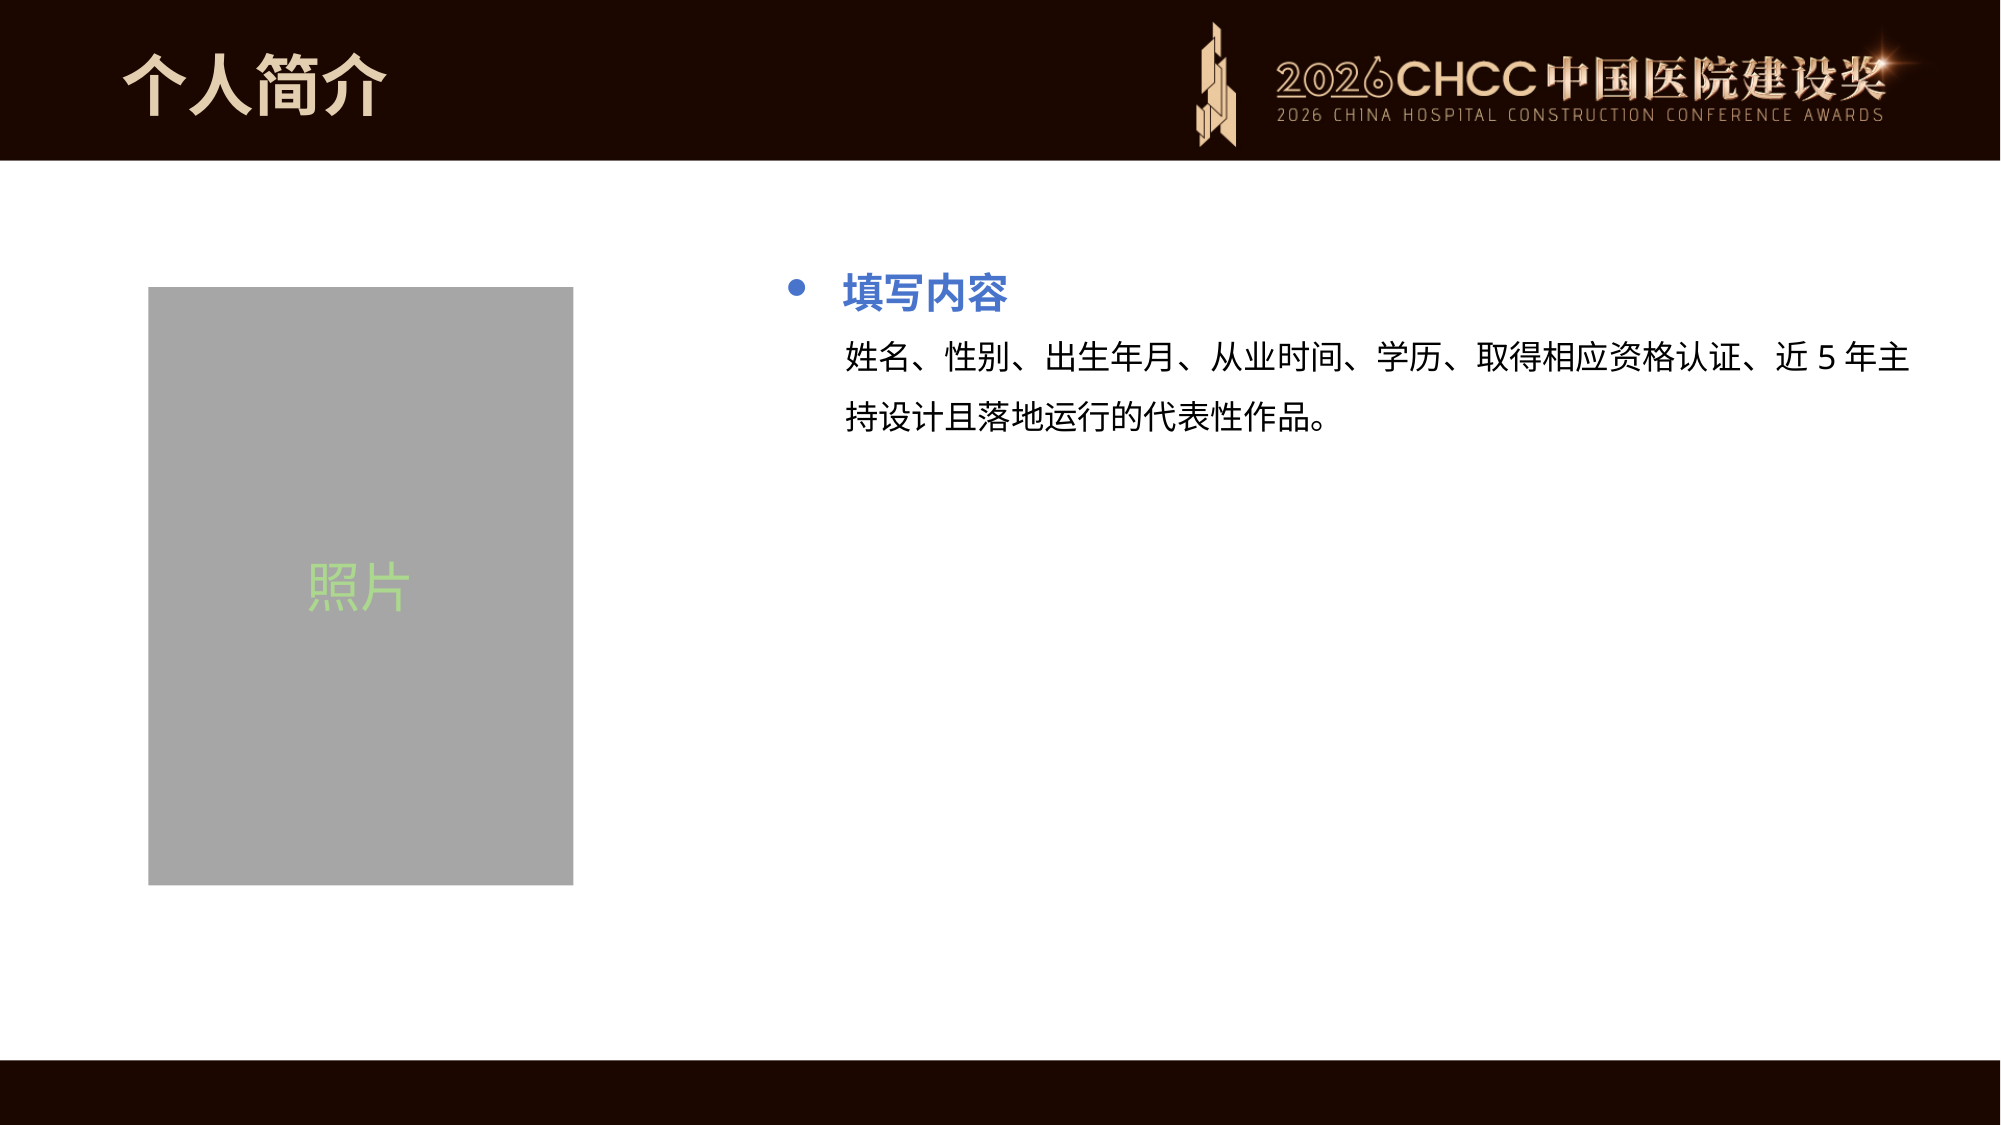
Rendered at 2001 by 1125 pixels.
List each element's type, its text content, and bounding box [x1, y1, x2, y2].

text_box 填写内容 [785, 237, 1875, 316]
picture [0, 0, 2001, 1125]
text_box 姓名、性别、出生年月、从业时间、学历、取得相应资格认证、近5年主持设计且落地运行的代表性作品。 [785, 316, 1913, 620]
text_box 照片 [147, 286, 574, 886]
text_box 个人简介 [106, 36, 563, 132]
